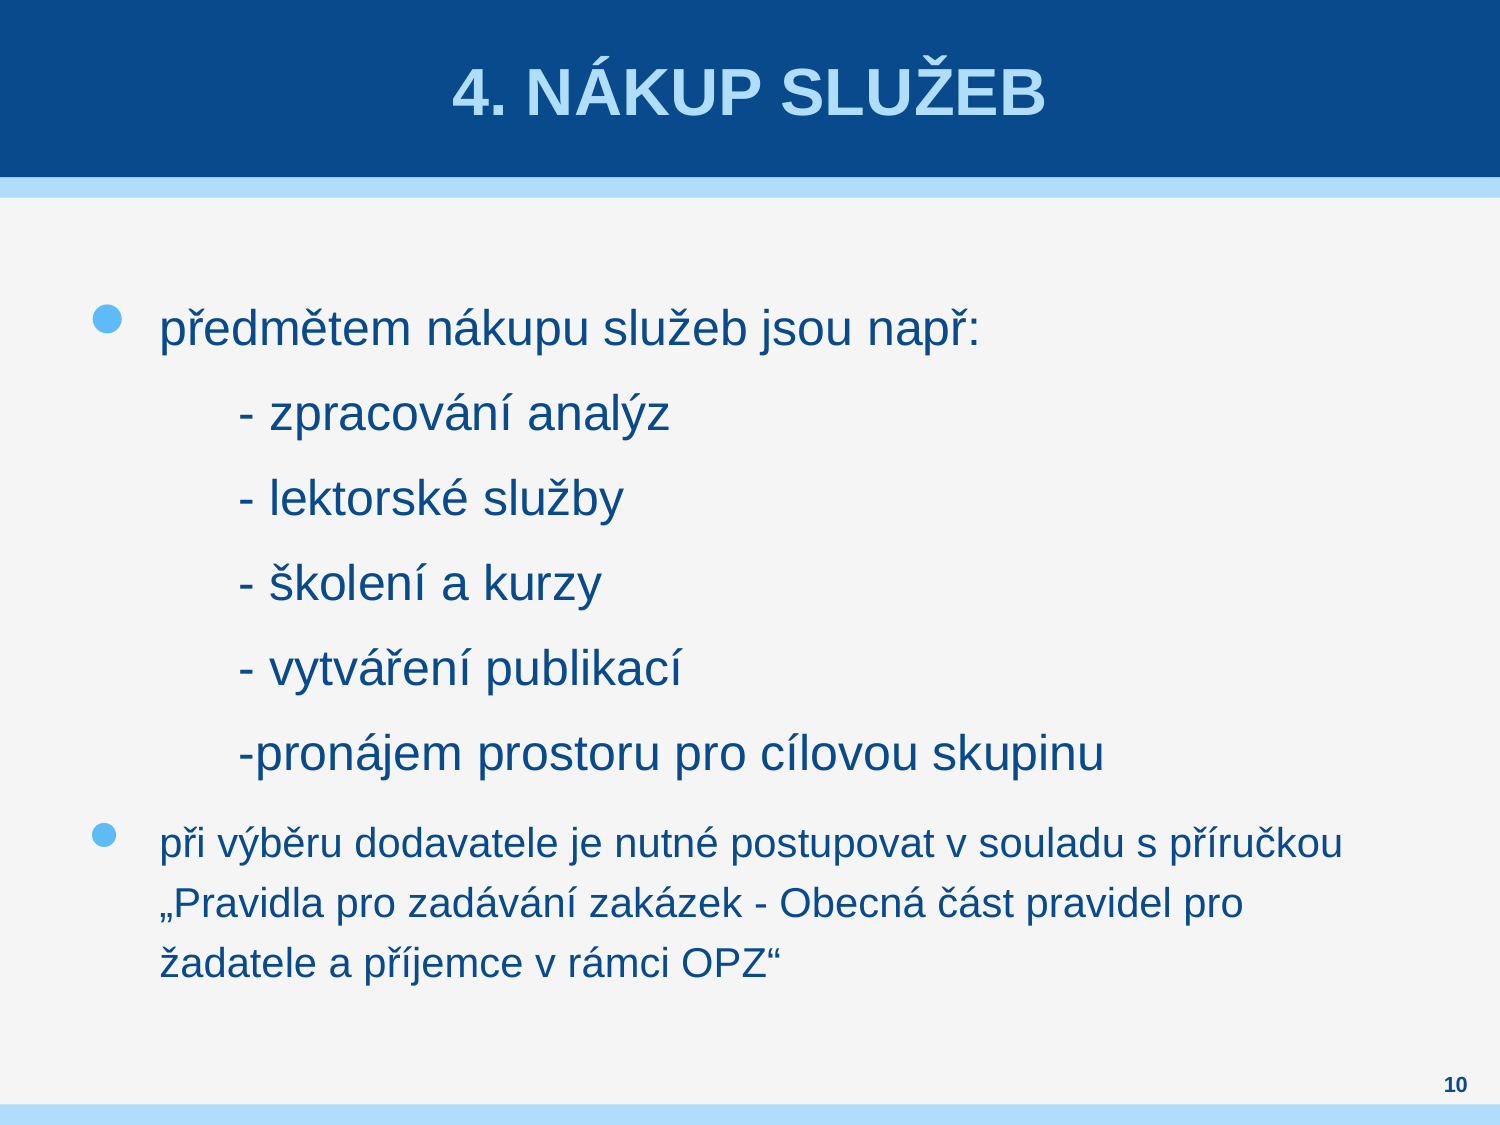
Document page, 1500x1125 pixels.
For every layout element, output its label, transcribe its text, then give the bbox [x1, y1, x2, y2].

title 4. Nákup služeb [59, 0, 1441, 178]
list předmětem nákupu služeb jsou např: - zpracování analýz - lektorské služby - školení a kurzy - vytváření publikací -pronájem prostoru pro cílovou skupinu při výběru dodavatele je nutné postupovat v souladu s příručkou „Pravidla pro zadávání zakázek - Obecná část pravidel pro žadatele a příjemce v rámci OPZ“ [88, 295, 1412, 1004]
slide_number 10 [1417, 1068, 1495, 1099]
